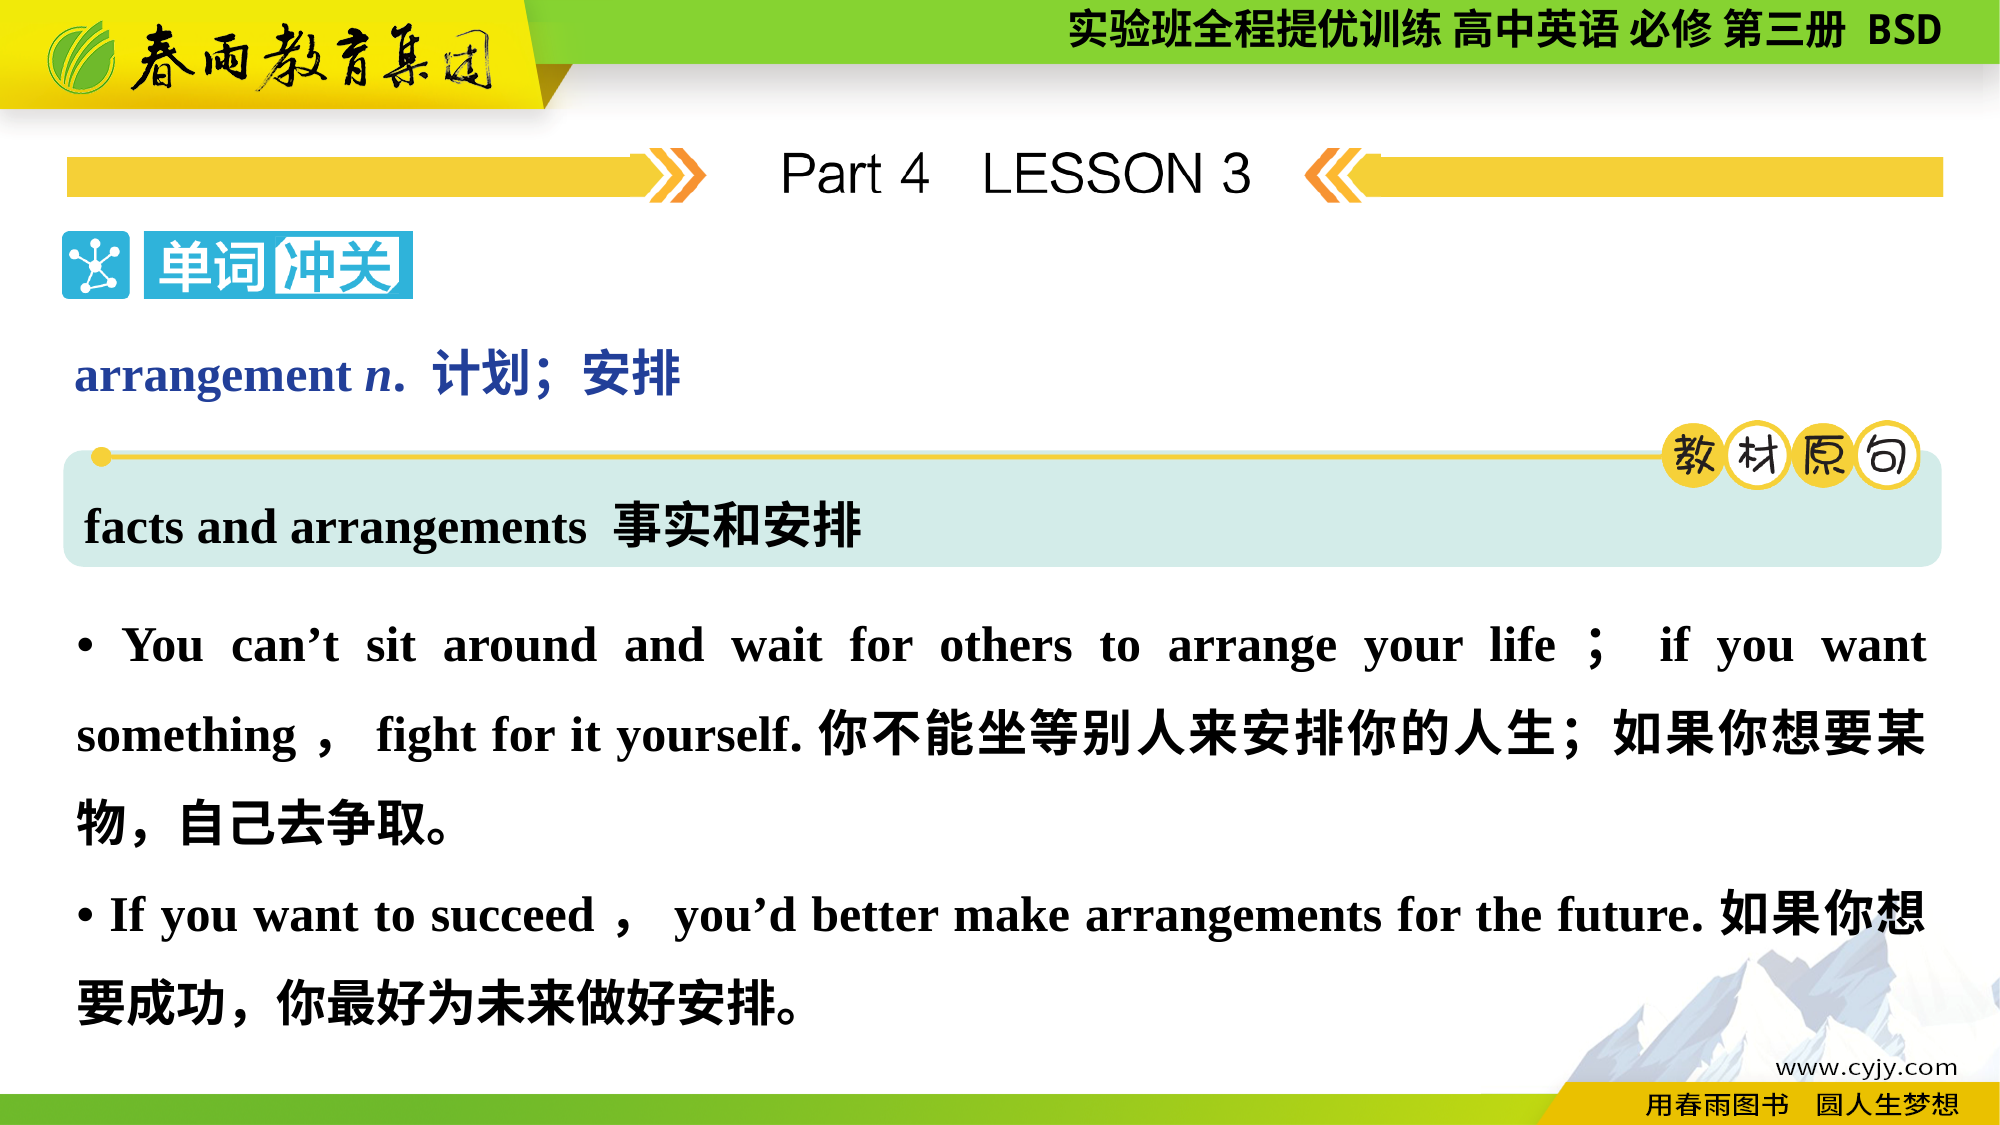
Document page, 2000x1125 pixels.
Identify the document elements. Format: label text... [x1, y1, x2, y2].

text_box • You can’t sit around and wait for others to arrange your life；if you want something，fight for it yourself.你不能坐等别人来安排你的人生；如果你想要某物，自己去争取。 • If you want to succeed，you’d better make arrangements for the future.如果你想要成功，你最好为未来做好安排。 [61, 574, 1942, 1039]
list arrangement n. 计划；安排 [59, 304, 1944, 399]
text_box facts and arrangements 事实和安排 [63, 450, 1942, 567]
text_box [90, 420, 1921, 520]
picture [0, 0, 2000, 1125]
